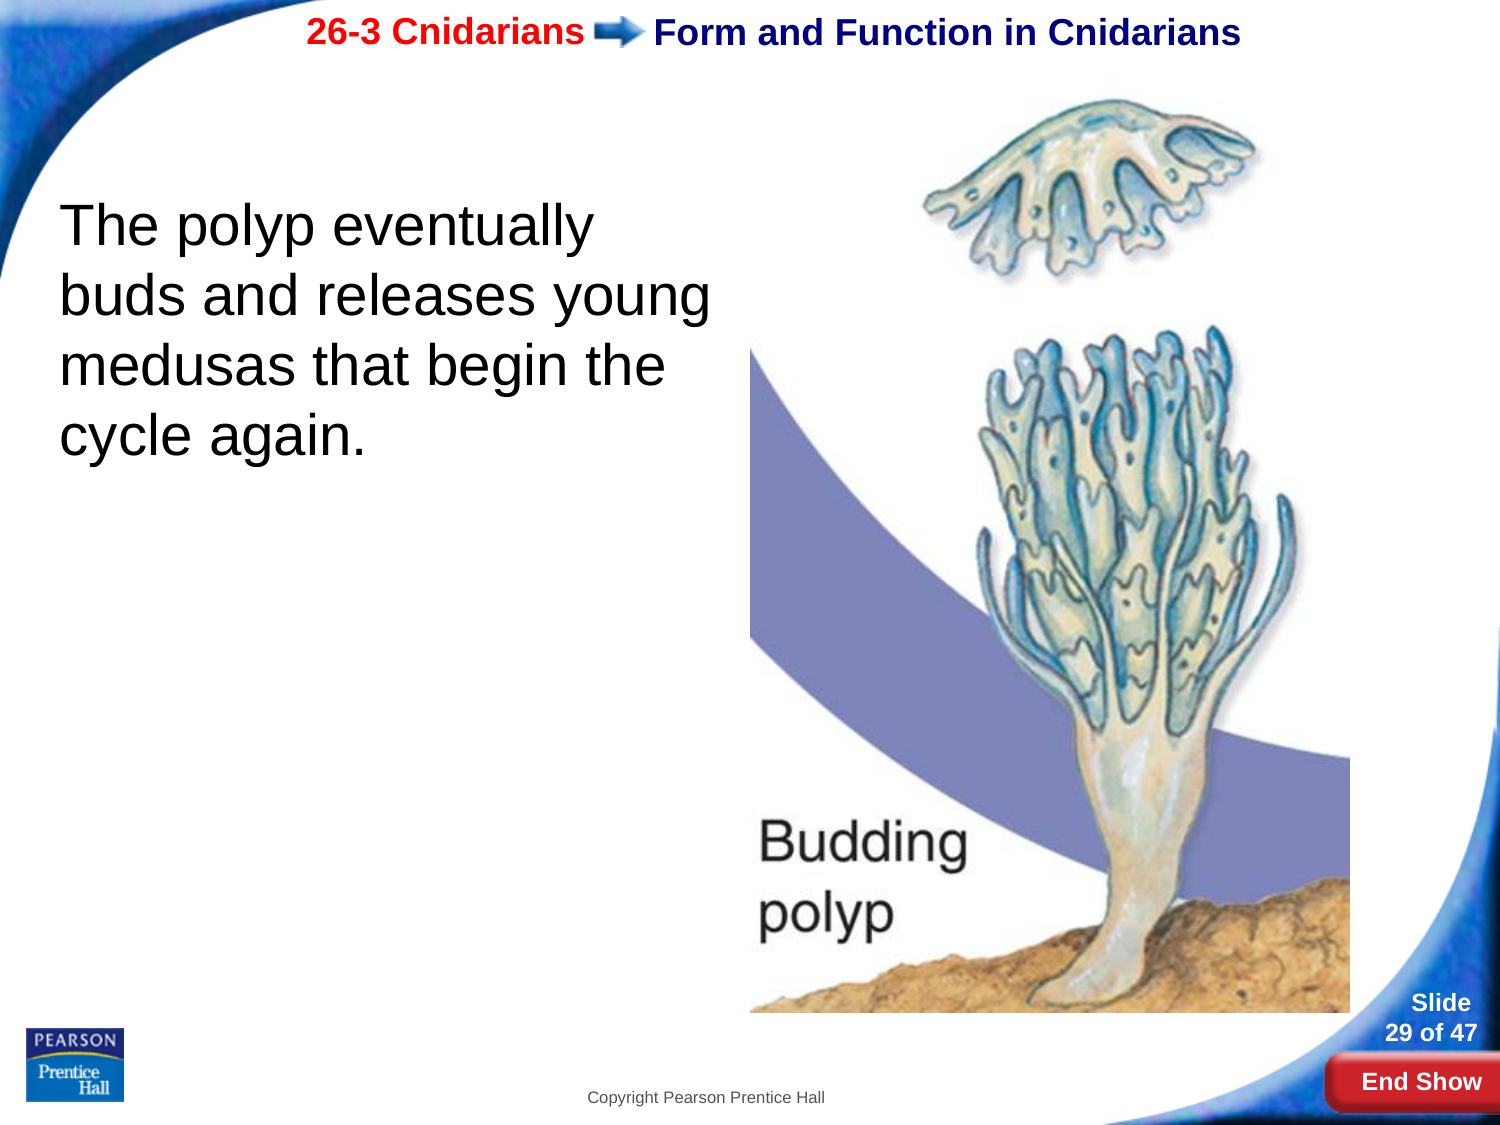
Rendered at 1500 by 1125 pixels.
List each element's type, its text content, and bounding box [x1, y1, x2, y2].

title Form and Function in Cnidarians [638, 0, 1308, 76]
footer Copyright Pearson Prentice Hall [468, 1078, 945, 1105]
picture [0, 0, 1500, 1125]
list The polyp eventually buds and releases young medusas that begin the cycle again. [44, 179, 744, 976]
